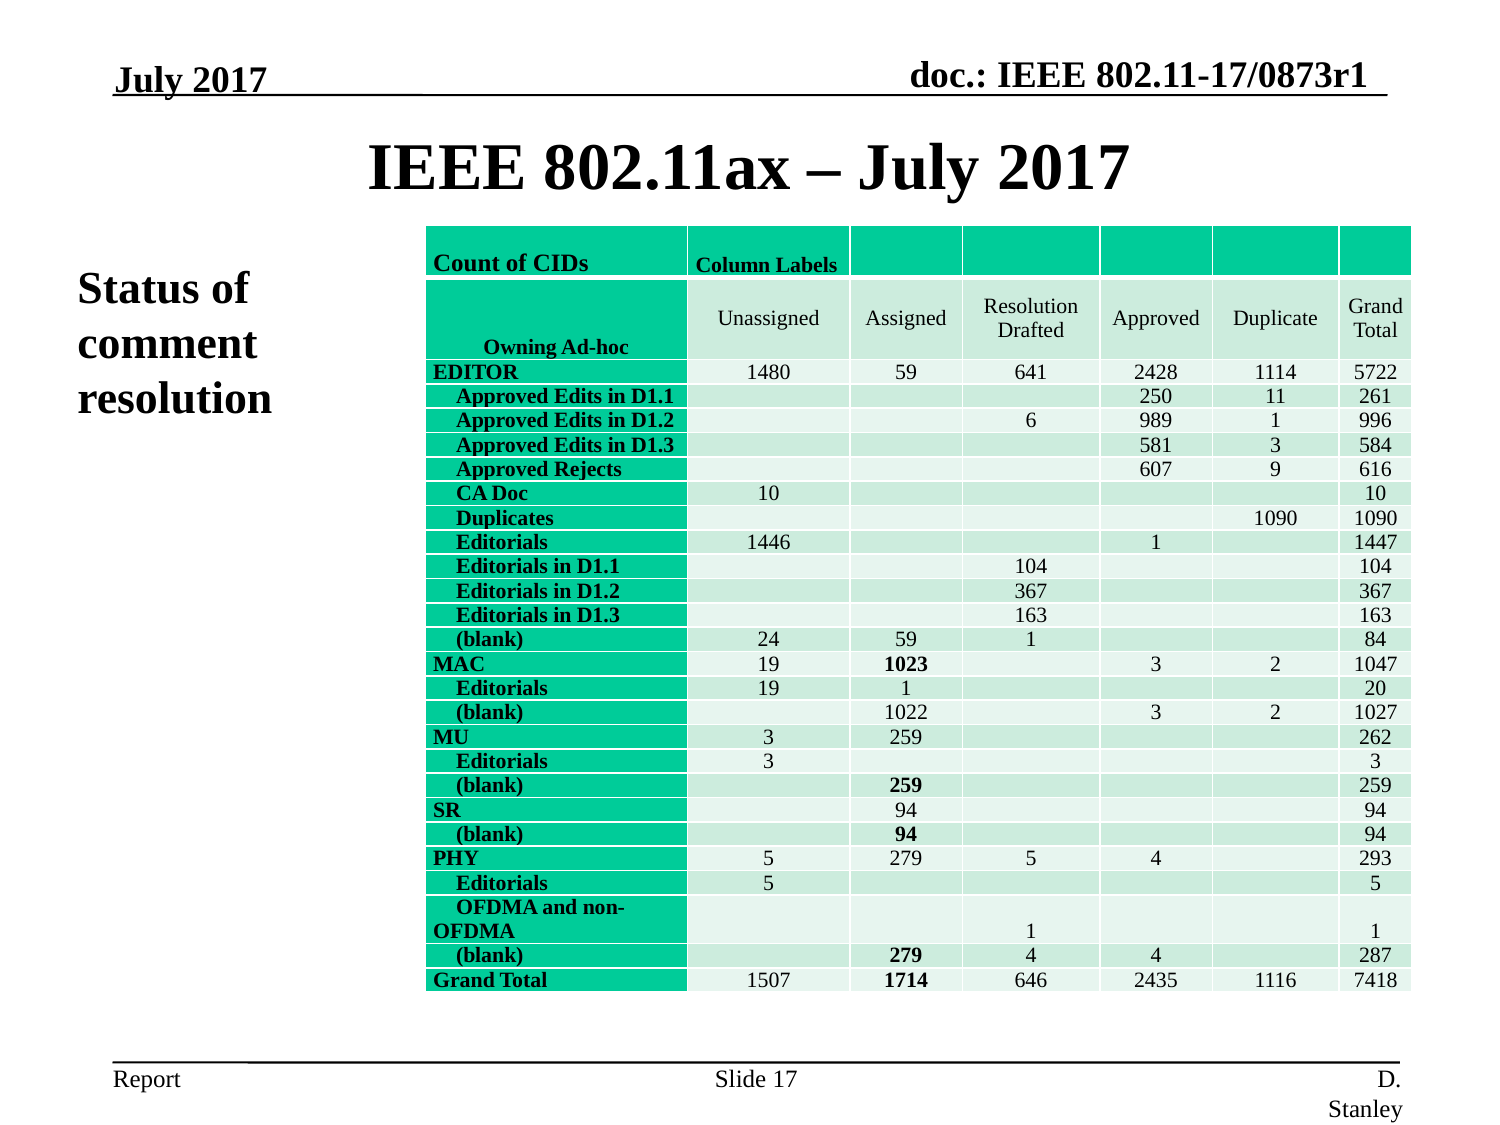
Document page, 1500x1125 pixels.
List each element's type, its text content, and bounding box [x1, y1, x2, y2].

table_cell Approved Rejects [426, 458, 687, 480]
table_cell 5 [963, 847, 1099, 870]
table_cell [1213, 531, 1338, 553]
table_cell 2428 [1101, 360, 1212, 383]
table_cell [688, 896, 849, 943]
table_cell 84 [1340, 628, 1411, 651]
table_cell [1213, 750, 1338, 772]
table_cell 59 [851, 360, 962, 383]
table_cell Owning Ad-hoc [426, 280, 687, 359]
table_cell Grand Total [426, 969, 687, 991]
table_cell [1213, 871, 1338, 894]
table_cell 5 [688, 871, 849, 894]
table_cell 1022 [851, 701, 962, 724]
table_cell 3 [1213, 433, 1338, 456]
table_cell 1480 [688, 360, 849, 383]
table_cell 646 [963, 969, 1099, 991]
table_cell 5 [688, 847, 849, 870]
table_cell 1447 [1340, 531, 1411, 553]
table_cell MAC [426, 652, 687, 675]
table_header [963, 226, 1099, 275]
table_cell [851, 871, 962, 894]
table_cell [1101, 506, 1212, 529]
table_cell MU [426, 725, 687, 748]
table_cell [851, 433, 962, 456]
table_cell OFDMA and non-OFDMA [426, 896, 687, 943]
footer D. Stanley, HP Enterprise [1325, 1062, 1402, 1093]
table_cell 5722 [1340, 360, 1411, 383]
table_cell 3 [688, 725, 849, 748]
table_cell 293 [1340, 847, 1411, 870]
table_cell [688, 433, 849, 456]
table_cell 1090 [1340, 506, 1411, 529]
table_cell [1213, 896, 1338, 943]
table_cell Editorials in D1.1 [426, 555, 687, 578]
table_cell 11 [1213, 385, 1338, 407]
table_cell Editorials [426, 677, 687, 699]
table_cell [1213, 628, 1338, 651]
table_cell [851, 579, 962, 602]
table_cell [688, 774, 849, 797]
table_cell [963, 871, 1099, 894]
table_header Column Labels [688, 226, 849, 275]
table_cell Approved Edits in D1.3 [426, 433, 687, 456]
table_cell 607 [1101, 458, 1212, 480]
table_cell (blank) [426, 774, 687, 797]
table_cell 989 [1101, 409, 1212, 432]
table_cell (blank) [426, 701, 687, 724]
table_cell [963, 750, 1099, 772]
table_cell 5 [1340, 871, 1411, 894]
table_cell [963, 458, 1099, 480]
table_cell Editorials in D1.2 [426, 579, 687, 602]
table_cell [1101, 604, 1212, 626]
table_cell Assigned [851, 280, 962, 359]
table_cell 581 [1101, 433, 1212, 456]
table_cell 1027 [1340, 701, 1411, 724]
table_cell [688, 385, 849, 407]
table_cell 1114 [1213, 360, 1338, 383]
table_cell [1213, 798, 1338, 821]
table_cell [963, 677, 1099, 699]
table_cell 4 [963, 944, 1099, 967]
table_cell [1213, 482, 1338, 505]
table_cell 19 [688, 677, 849, 699]
table_cell 10 [1340, 482, 1411, 505]
table_cell (blank) [426, 823, 687, 845]
table_cell Unassigned [688, 280, 849, 359]
table_cell 104 [1340, 555, 1411, 578]
table_cell Editorials [426, 750, 687, 772]
slide_number Slide 17 [712, 1062, 800, 1093]
table_cell 3 [1101, 652, 1212, 675]
table_cell 104 [963, 555, 1099, 578]
table_cell [851, 531, 962, 553]
table_cell 279 [851, 944, 962, 967]
table_cell 996 [1340, 409, 1411, 432]
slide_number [114, 54, 274, 75]
table_header [1340, 226, 1411, 275]
table_cell [1101, 871, 1212, 894]
table_cell [851, 750, 962, 772]
table_cell 94 [851, 798, 962, 821]
table_cell 259 [851, 774, 962, 797]
table_cell [688, 944, 849, 967]
table_cell (blank) [426, 628, 687, 651]
table_cell 9 [1213, 458, 1338, 480]
table_cell 6 [963, 409, 1099, 432]
table_cell [1213, 944, 1338, 967]
table_cell 4 [1101, 944, 1212, 967]
table_cell 1090 [1213, 506, 1338, 529]
table_cell [688, 409, 849, 432]
table_cell [851, 482, 962, 505]
table_cell 10 [688, 482, 849, 505]
table_cell 287 [1340, 944, 1411, 967]
table_cell [1101, 798, 1212, 821]
table_header [1213, 226, 1338, 275]
table_cell 1507 [688, 969, 849, 991]
table_header [1101, 226, 1212, 275]
table_cell [688, 823, 849, 845]
table_cell [963, 701, 1099, 724]
table_cell [1213, 774, 1338, 797]
table_cell Approved Edits in D1.2 [426, 409, 687, 432]
table_cell [1101, 628, 1212, 651]
table_cell 94 [1340, 823, 1411, 845]
table_cell 367 [963, 579, 1099, 602]
table_cell 2 [1213, 701, 1338, 724]
table_cell [1213, 579, 1338, 602]
table_cell [963, 531, 1099, 553]
table_cell [1101, 579, 1212, 602]
table_cell Duplicates [426, 506, 687, 529]
table_cell [851, 604, 962, 626]
table_cell 1 [851, 677, 962, 699]
table_cell 1 [963, 628, 1099, 651]
table_cell [688, 555, 849, 578]
table_cell 19 [688, 652, 849, 675]
table_cell 59 [851, 628, 962, 651]
table_cell 4 [1101, 847, 1212, 870]
table_header [851, 226, 962, 275]
table_cell [1213, 847, 1338, 870]
table_cell [851, 555, 962, 578]
table_cell [1101, 555, 1212, 578]
table_cell 3 [1101, 701, 1212, 724]
table_cell [963, 433, 1099, 456]
table_cell 259 [1340, 774, 1411, 797]
table_cell Resolution Drafted [963, 280, 1099, 359]
table_cell 3 [1340, 750, 1411, 772]
table_cell [963, 652, 1099, 675]
table_header Count of CIDs [426, 226, 687, 275]
table_cell [963, 385, 1099, 407]
table_cell 367 [1340, 579, 1411, 602]
table_cell 641 [963, 360, 1099, 383]
table_cell Editorials [426, 531, 687, 553]
table_cell [1213, 555, 1338, 578]
table_cell [1101, 774, 1212, 797]
table_cell 1 [1340, 896, 1411, 943]
table_cell Editorials in D1.3 [426, 604, 687, 626]
table_cell 259 [851, 725, 962, 748]
table_cell [851, 458, 962, 480]
table_cell 24 [688, 628, 849, 651]
table_cell [1101, 677, 1212, 699]
table_cell [688, 506, 849, 529]
table_cell [688, 604, 849, 626]
table_cell [963, 798, 1099, 821]
table_cell [1101, 482, 1212, 505]
table_cell 94 [1340, 798, 1411, 821]
table_cell (blank) [426, 944, 687, 967]
table_cell 1116 [1213, 969, 1338, 991]
table_cell 1714 [851, 969, 962, 991]
table_cell Grand Total [1340, 280, 1411, 359]
table_cell [963, 774, 1099, 797]
table_cell [1213, 823, 1338, 845]
table_cell [1213, 604, 1338, 626]
table_cell Approved Edits in D1.1 [426, 385, 687, 407]
table_cell 584 [1340, 433, 1411, 456]
table_cell [688, 701, 849, 724]
table_cell 279 [851, 847, 962, 870]
table_cell 261 [1340, 385, 1411, 407]
table_cell [963, 482, 1099, 505]
table_cell [688, 458, 849, 480]
table_cell [688, 579, 849, 602]
table_cell [963, 506, 1099, 529]
table_cell 163 [1340, 604, 1411, 626]
table_cell 1023 [851, 652, 962, 675]
table_cell 2 [1213, 652, 1338, 675]
table_cell [963, 725, 1099, 748]
table_cell 1 [1213, 409, 1338, 432]
table_cell Duplicate [1213, 280, 1338, 359]
table_cell [688, 798, 849, 821]
table_cell 2435 [1101, 969, 1212, 991]
table_cell SR [426, 798, 687, 821]
table_cell EDITOR [426, 360, 687, 383]
table_cell 7418 [1340, 969, 1411, 991]
table_cell 1047 [1340, 652, 1411, 675]
table_cell 3 [688, 750, 849, 772]
title IEEE 802.11ax – July 2017 [112, 75, 1388, 250]
table_cell [1101, 823, 1212, 845]
table_cell 616 [1340, 458, 1411, 480]
table_cell 20 [1340, 677, 1411, 699]
table_cell [1101, 896, 1212, 943]
table_cell [851, 896, 962, 943]
table_cell Approved [1101, 280, 1212, 359]
table_cell [851, 506, 962, 529]
table_cell [963, 823, 1099, 845]
table_cell 94 [851, 823, 962, 845]
list Status of comment resolution [62, 249, 400, 475]
table_cell 250 [1101, 385, 1212, 407]
table_cell PHY [426, 847, 687, 870]
table_cell 1 [963, 896, 1099, 943]
table_cell [1101, 725, 1212, 748]
table_cell [851, 409, 962, 432]
table_cell 163 [963, 604, 1099, 626]
table_cell CA Doc [426, 482, 687, 505]
table_cell 1 [1101, 531, 1212, 553]
table_cell [1213, 725, 1338, 748]
table_cell [1101, 750, 1212, 772]
table_cell [851, 385, 962, 407]
table_cell 1446 [688, 531, 849, 553]
table_cell 262 [1340, 725, 1411, 748]
table_cell Editorials [426, 871, 687, 894]
table_cell [1213, 677, 1338, 699]
